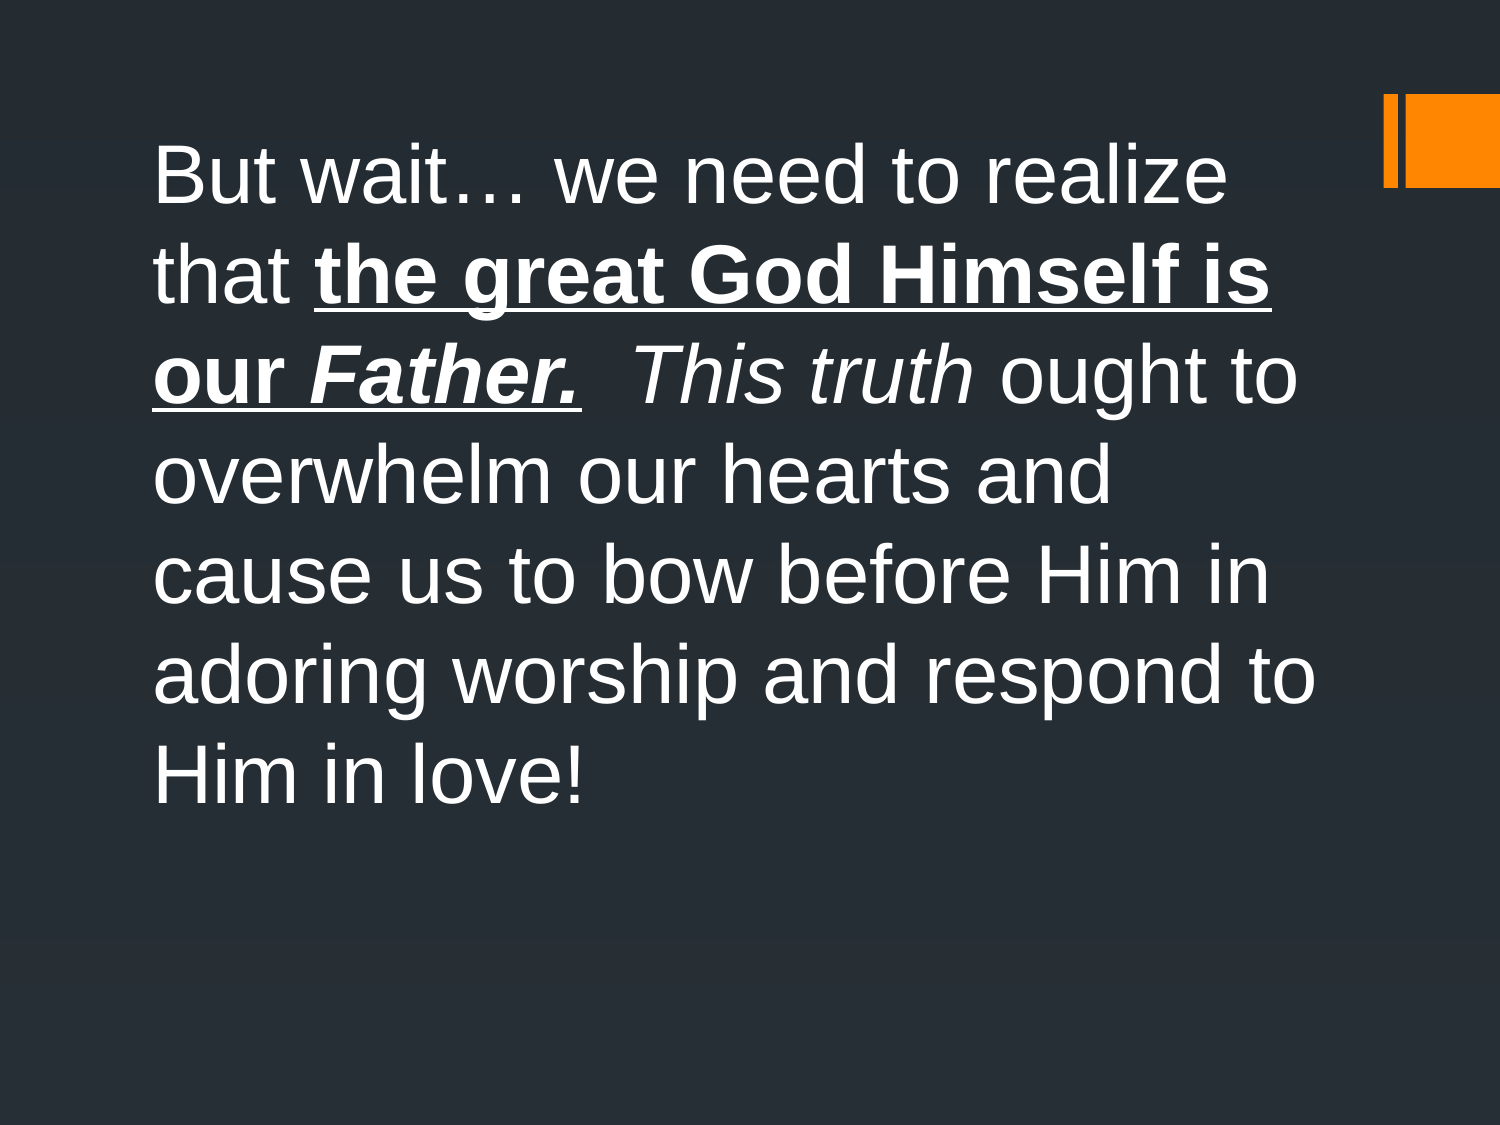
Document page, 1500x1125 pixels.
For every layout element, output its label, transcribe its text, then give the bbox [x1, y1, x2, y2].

text_box But wait… we need to realize that the great God Himself is our Father. This truth ought to overwhelm our hearts and cause us to bow before Him in adoring worship and respond to Him in love! [137, 112, 1350, 828]
